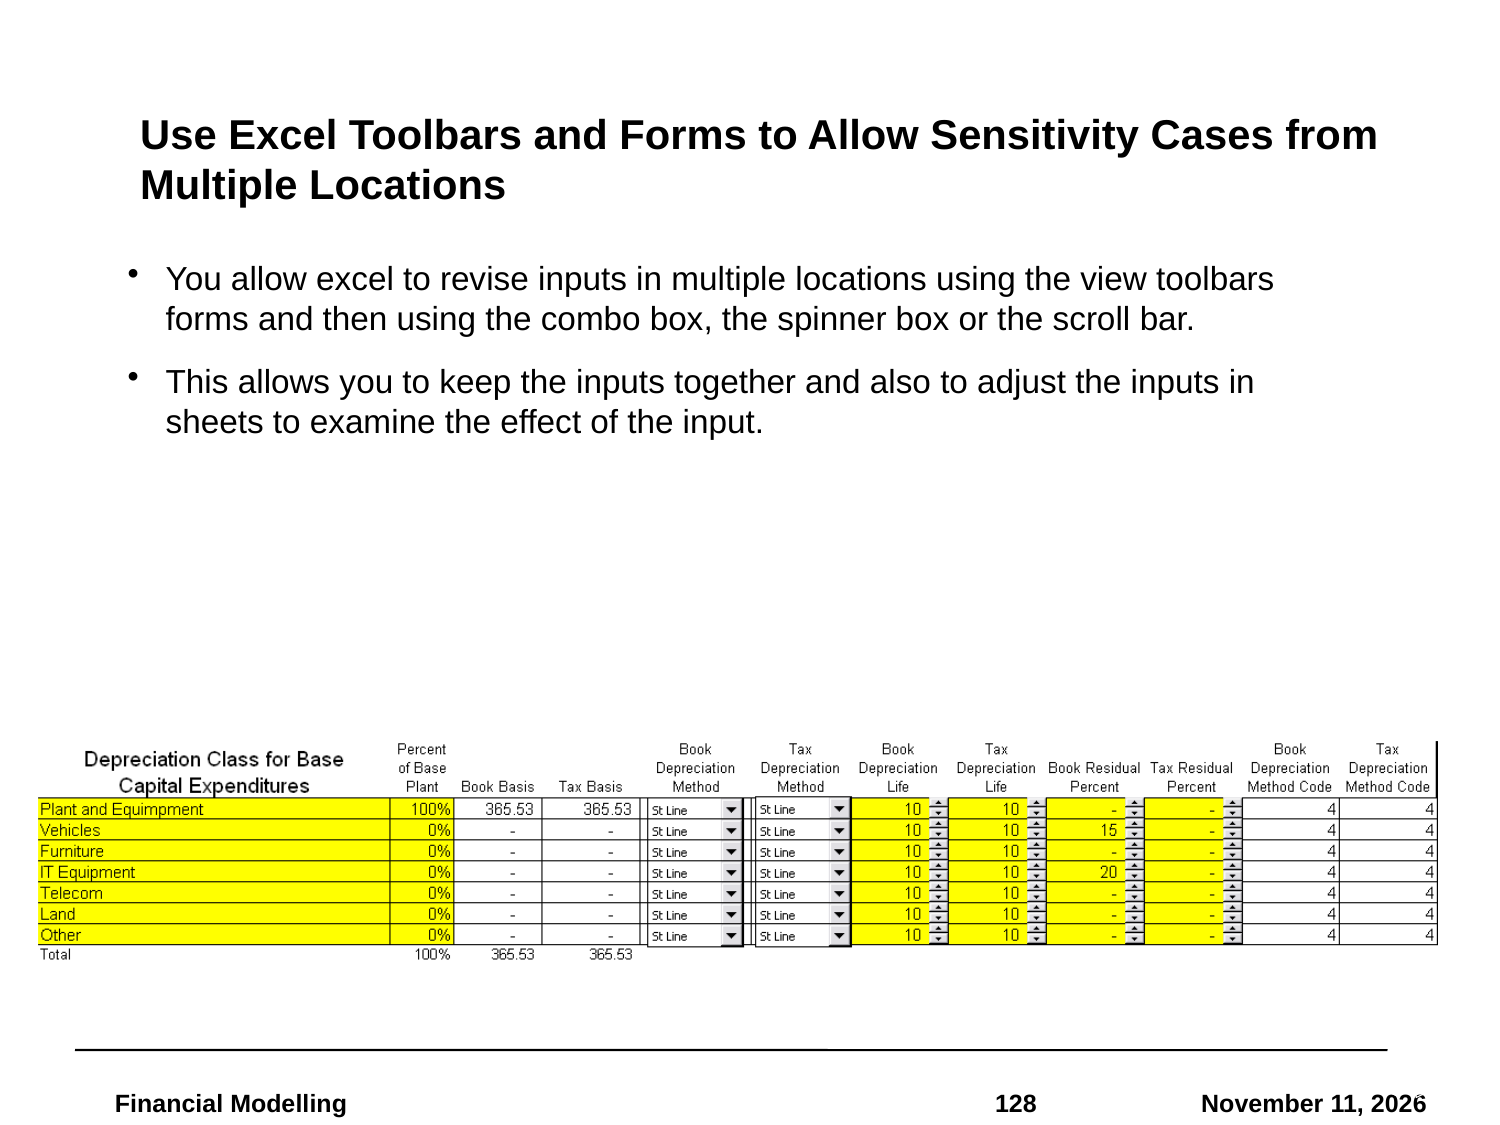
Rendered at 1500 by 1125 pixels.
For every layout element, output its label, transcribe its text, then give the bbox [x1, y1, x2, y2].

list You allow excel to revise inputs in multiple locations using the view toolbars forms and then using the combo box, the spinner box or the scroll bar. This allows you to keep the inputs together and also to adjust the inputs in sheets to examine the effect of the input. [112, 249, 1301, 676]
title Use Excel Toolbars and Forms to Allow Sensitivity Cases from Multiple Locations [124, 99, 1413, 226]
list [37, 739, 1438, 964]
